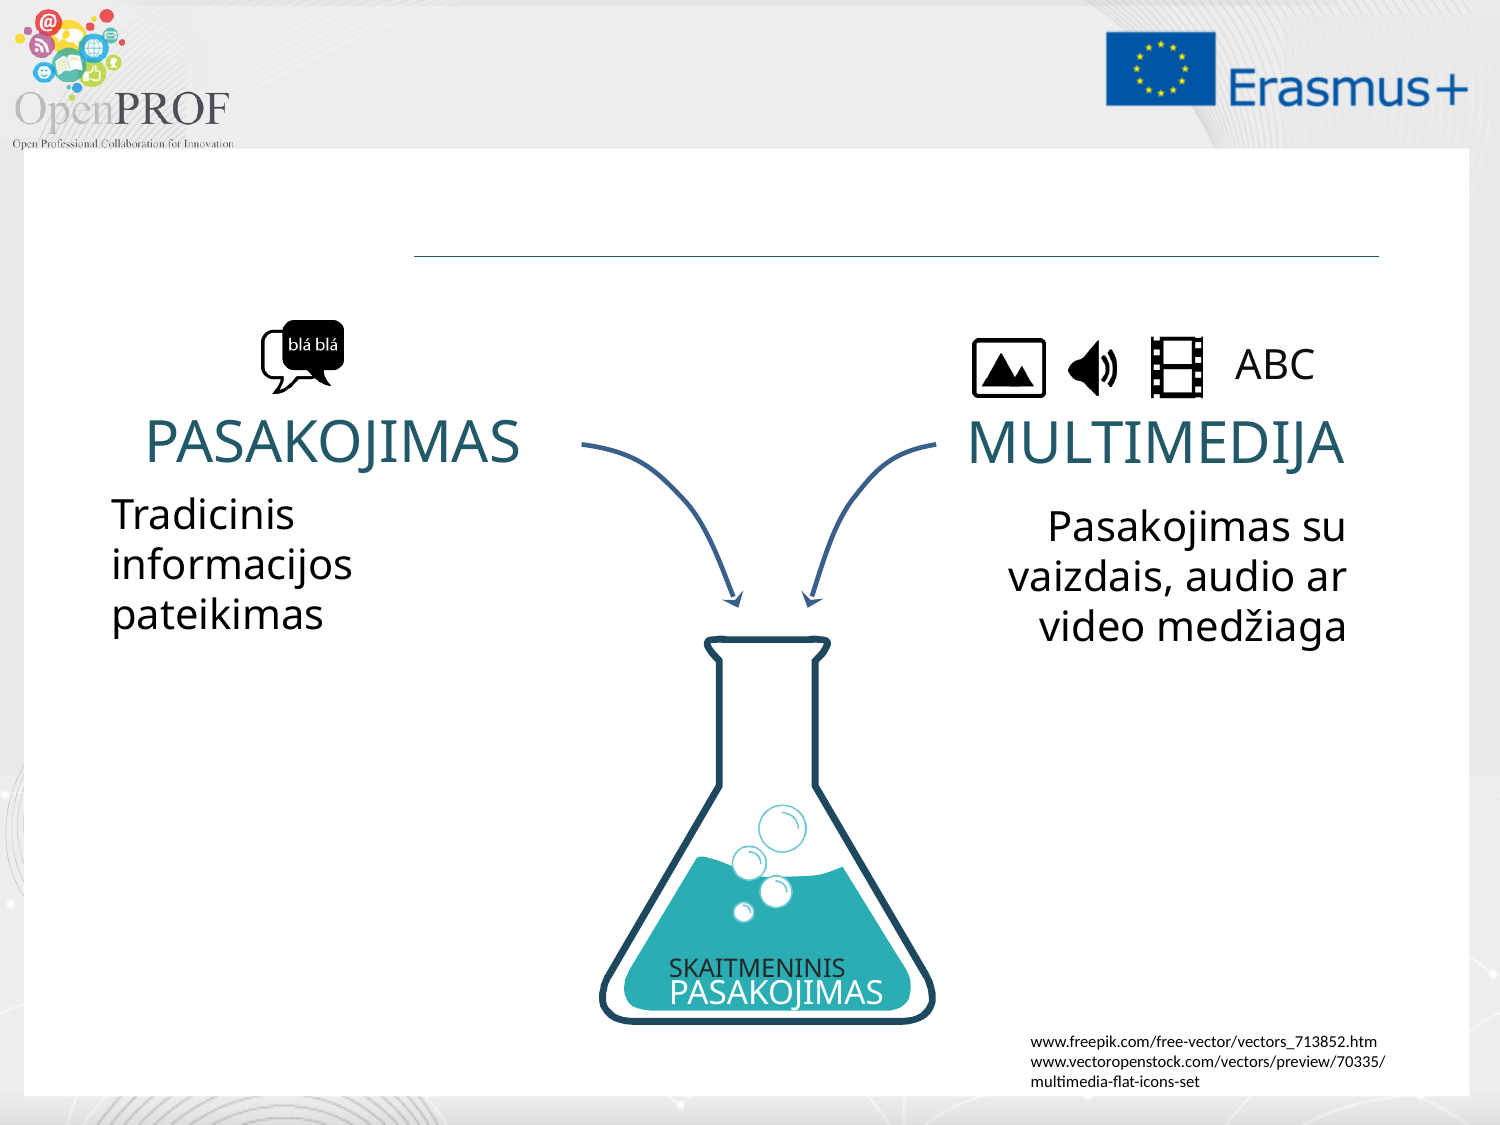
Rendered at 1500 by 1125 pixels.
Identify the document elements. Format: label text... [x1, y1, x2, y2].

text_box MULTIMEDIJA [911, 397, 1400, 492]
text_box Pasakojimas su vaizdais, audio ar video medžiaga [972, 491, 1363, 657]
text_box Tradicinis informacijos pateikimas [96, 492, 559, 645]
text_box ABC [1199, 330, 1353, 398]
picture [0, 0, 1500, 1125]
text_box www.freepik.com/free-vector/vectors_713852.htm www.vectoropenstock.com/vectors/preview/70335/multimedia-flat-icons-set [1015, 1023, 1470, 1099]
text_box [581, 442, 743, 608]
text_box [23, 148, 1470, 1097]
text_box PASAKOJIMAS [558, 964, 996, 1059]
text_box [802, 448, 911, 608]
text_box PASAKOJIMAS [88, 397, 577, 492]
